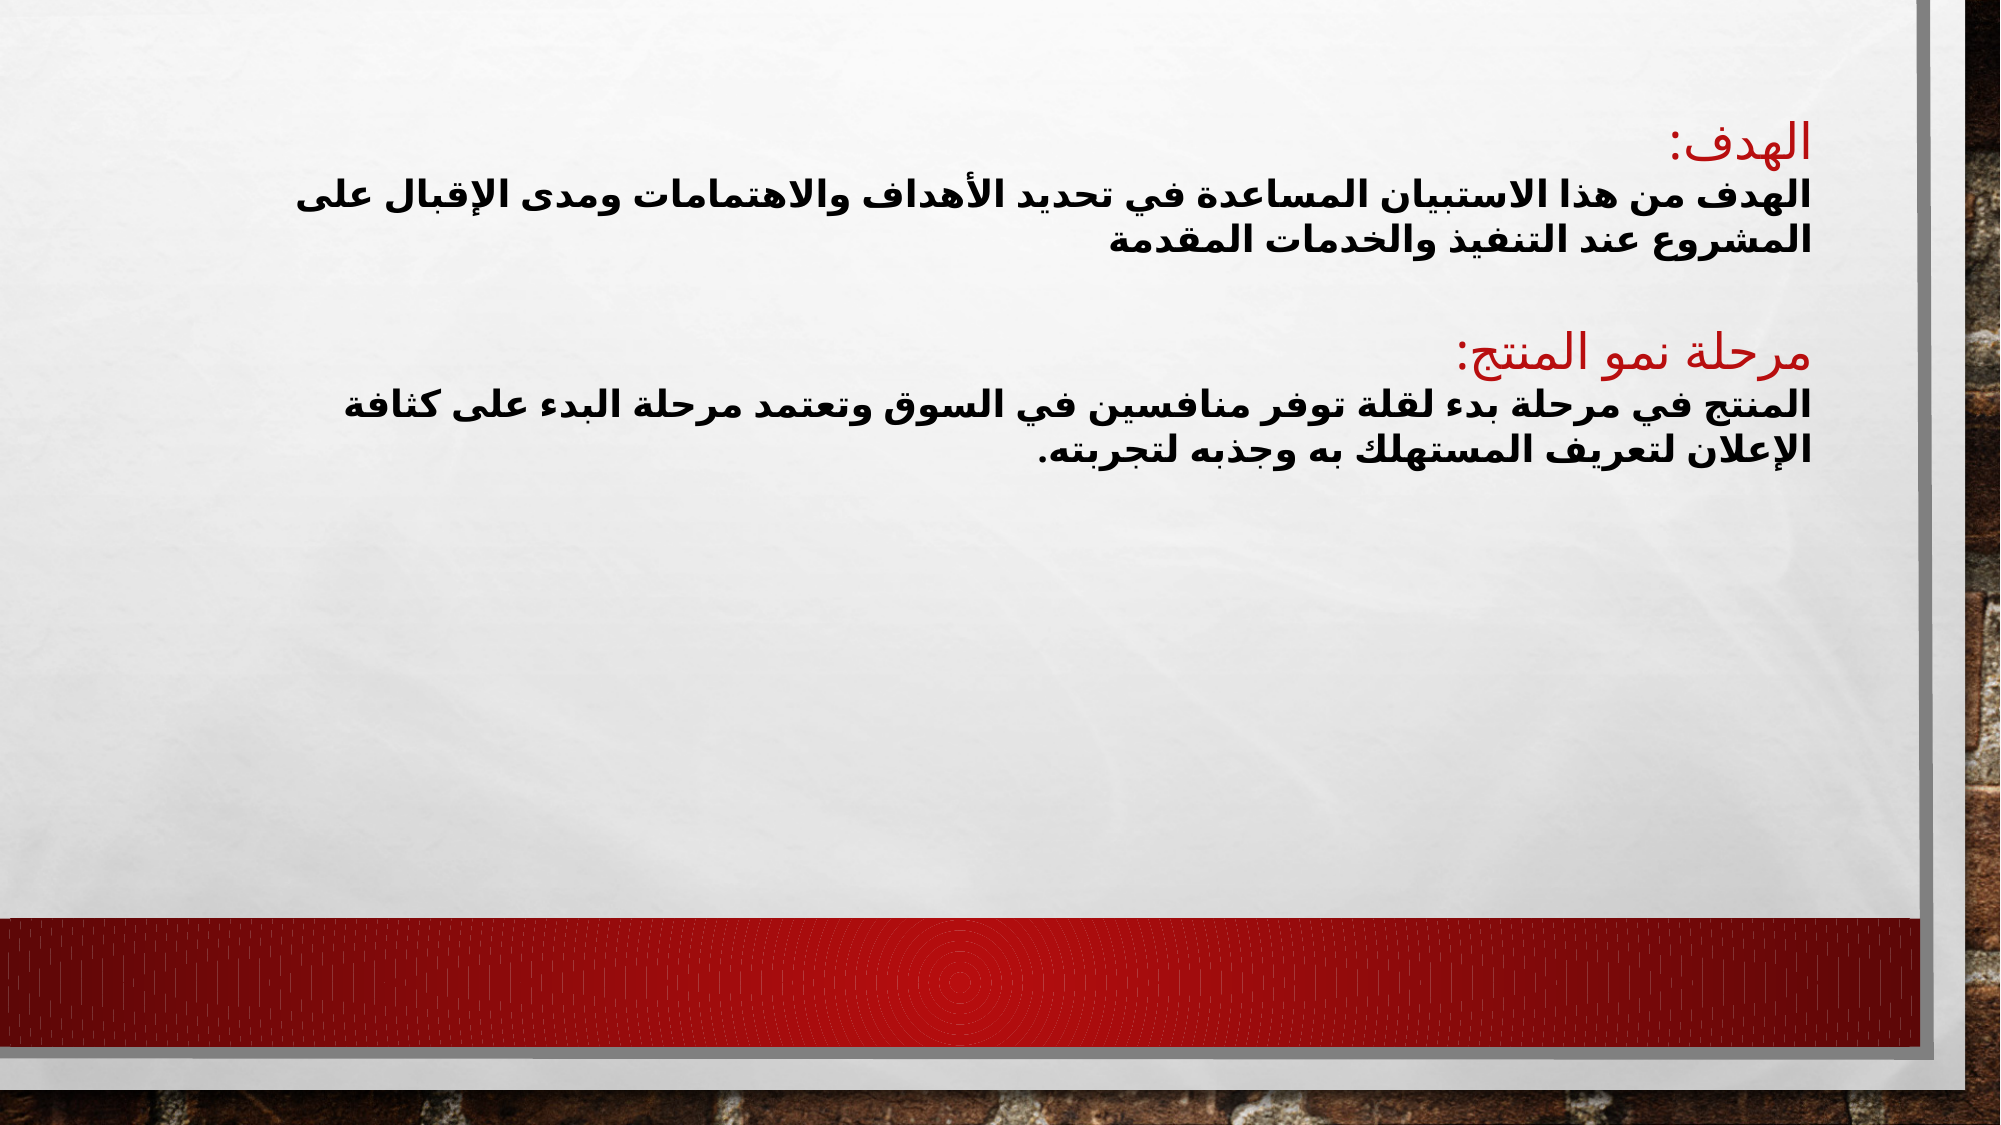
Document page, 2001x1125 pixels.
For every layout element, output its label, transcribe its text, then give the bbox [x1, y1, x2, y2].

picture [0, 0, 2000, 1125]
text_box الهدف: الهدف من هذا الاستبيان المساعدة في تحديد الأهداف والاهتمامات ومدى الإقبال على المشروع عند التنفيذ والخدمات المقدمة مرحلة نمو المنتج: المنتج في مرحلة بدء لقلة توفر منافسين في السوق وتعتمد مرحلة البدء على كثافة الإعلان لتعريف المستهلك به وجذبه لتجربته. [202, 102, 1829, 477]
